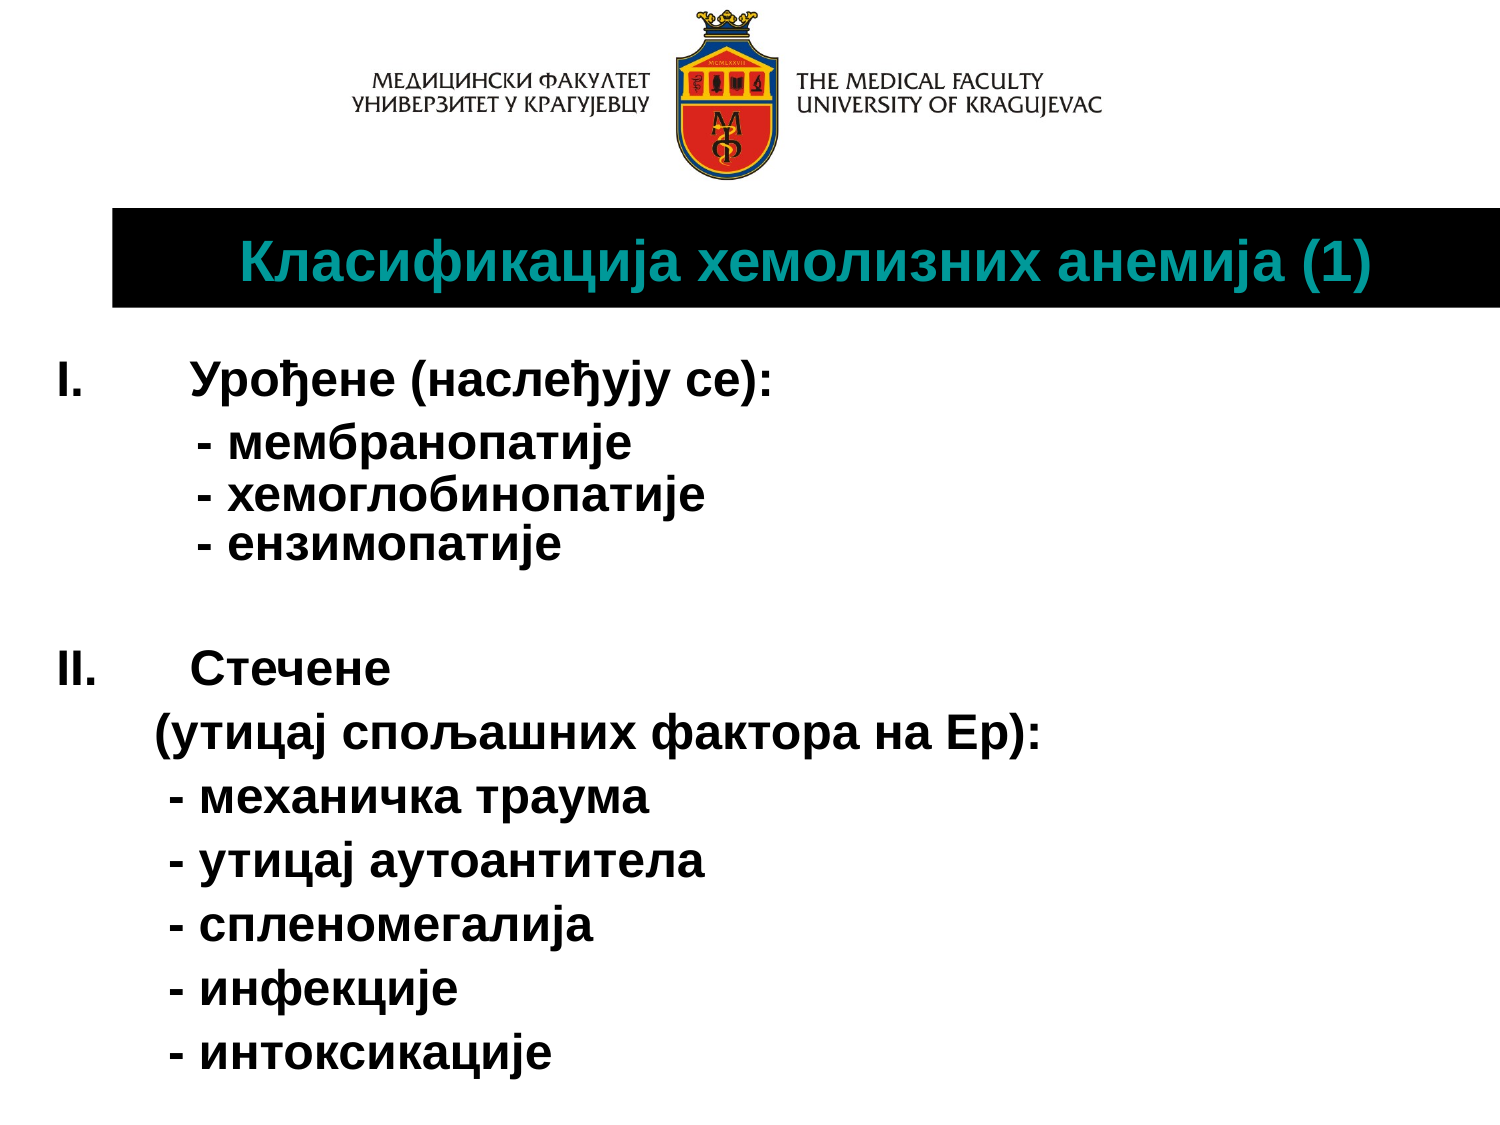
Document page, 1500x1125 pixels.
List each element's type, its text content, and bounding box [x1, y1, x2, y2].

title Класификација хемолизних анемија (1) [111, 207, 1500, 309]
picture [328, 0, 1125, 191]
list Урођене (наслеђују се): - мембранопатије - хемоглобинопатије - ензимопатије Стечене (утицај спољашних фактора на Ер): - механичка траума - утицај аутоантитела - спленомегалија - инфекције - интоксикације [40, 345, 1447, 1125]
